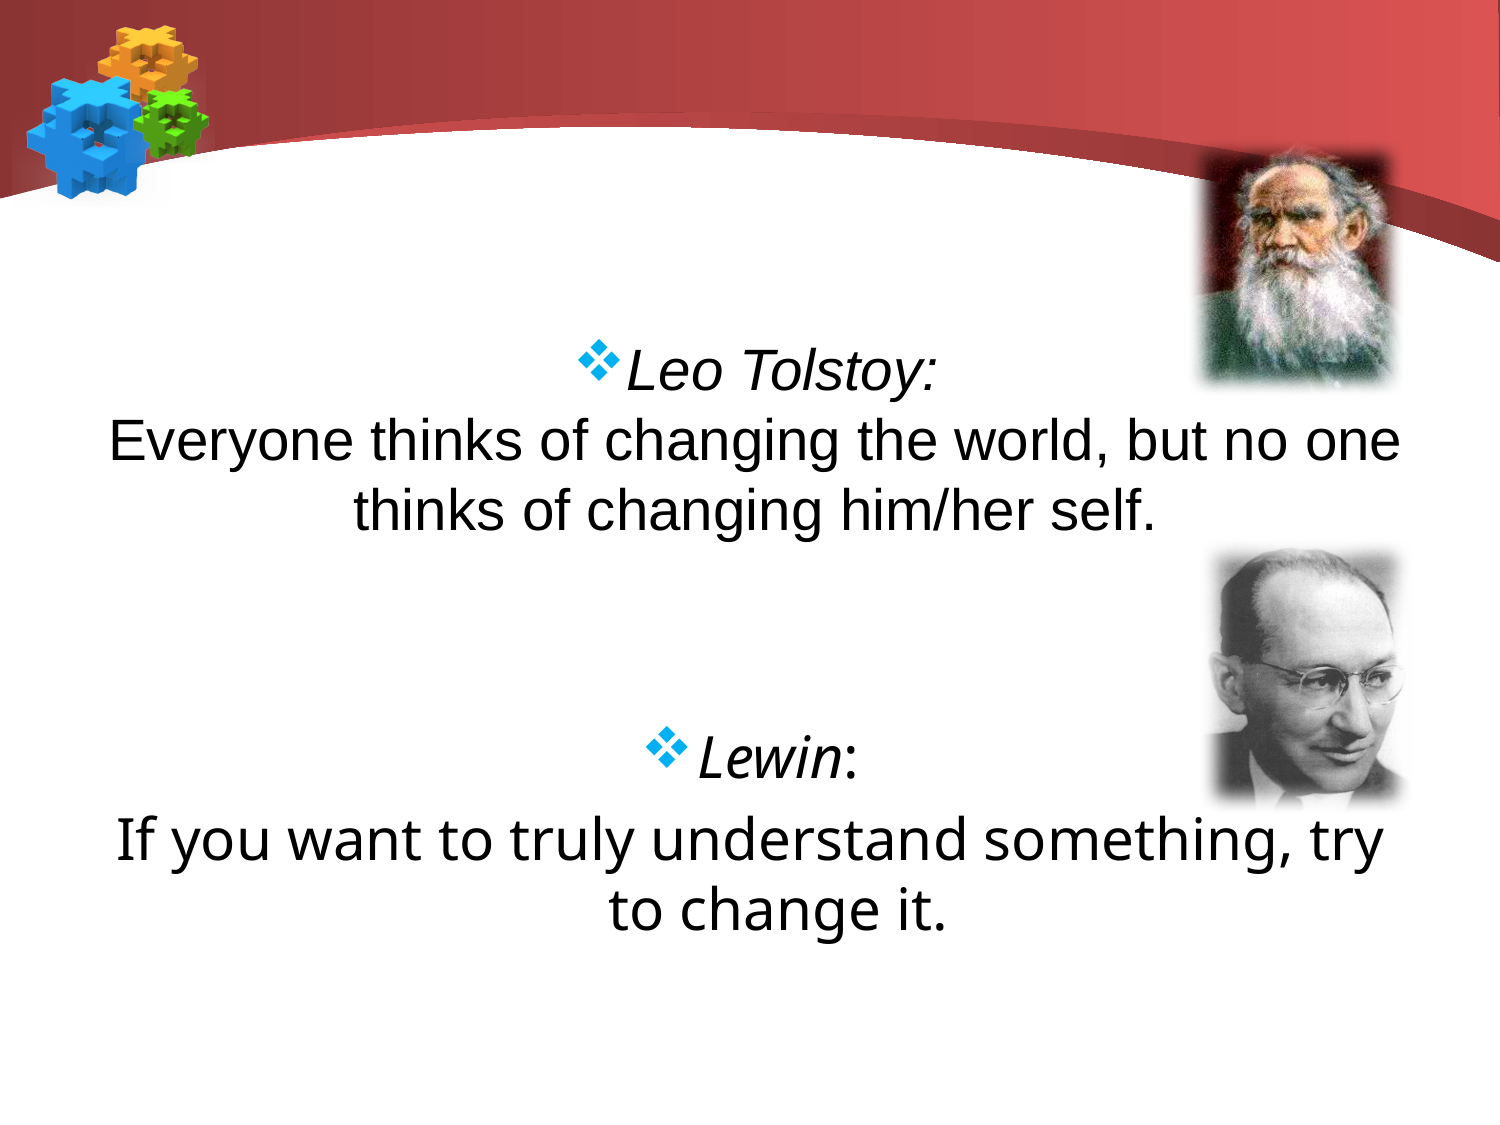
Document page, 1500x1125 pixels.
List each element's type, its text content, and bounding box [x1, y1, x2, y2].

picture [1186, 137, 1406, 399]
picture [12, 24, 215, 207]
list Lewin: If you want to truly understand something, try to change it. [74, 712, 1426, 1013]
picture [1198, 537, 1414, 815]
text_box Leo Tolstoy: Everyone thinks of changing the world, but no one thinks of changing him/her self. [87, 324, 1425, 620]
